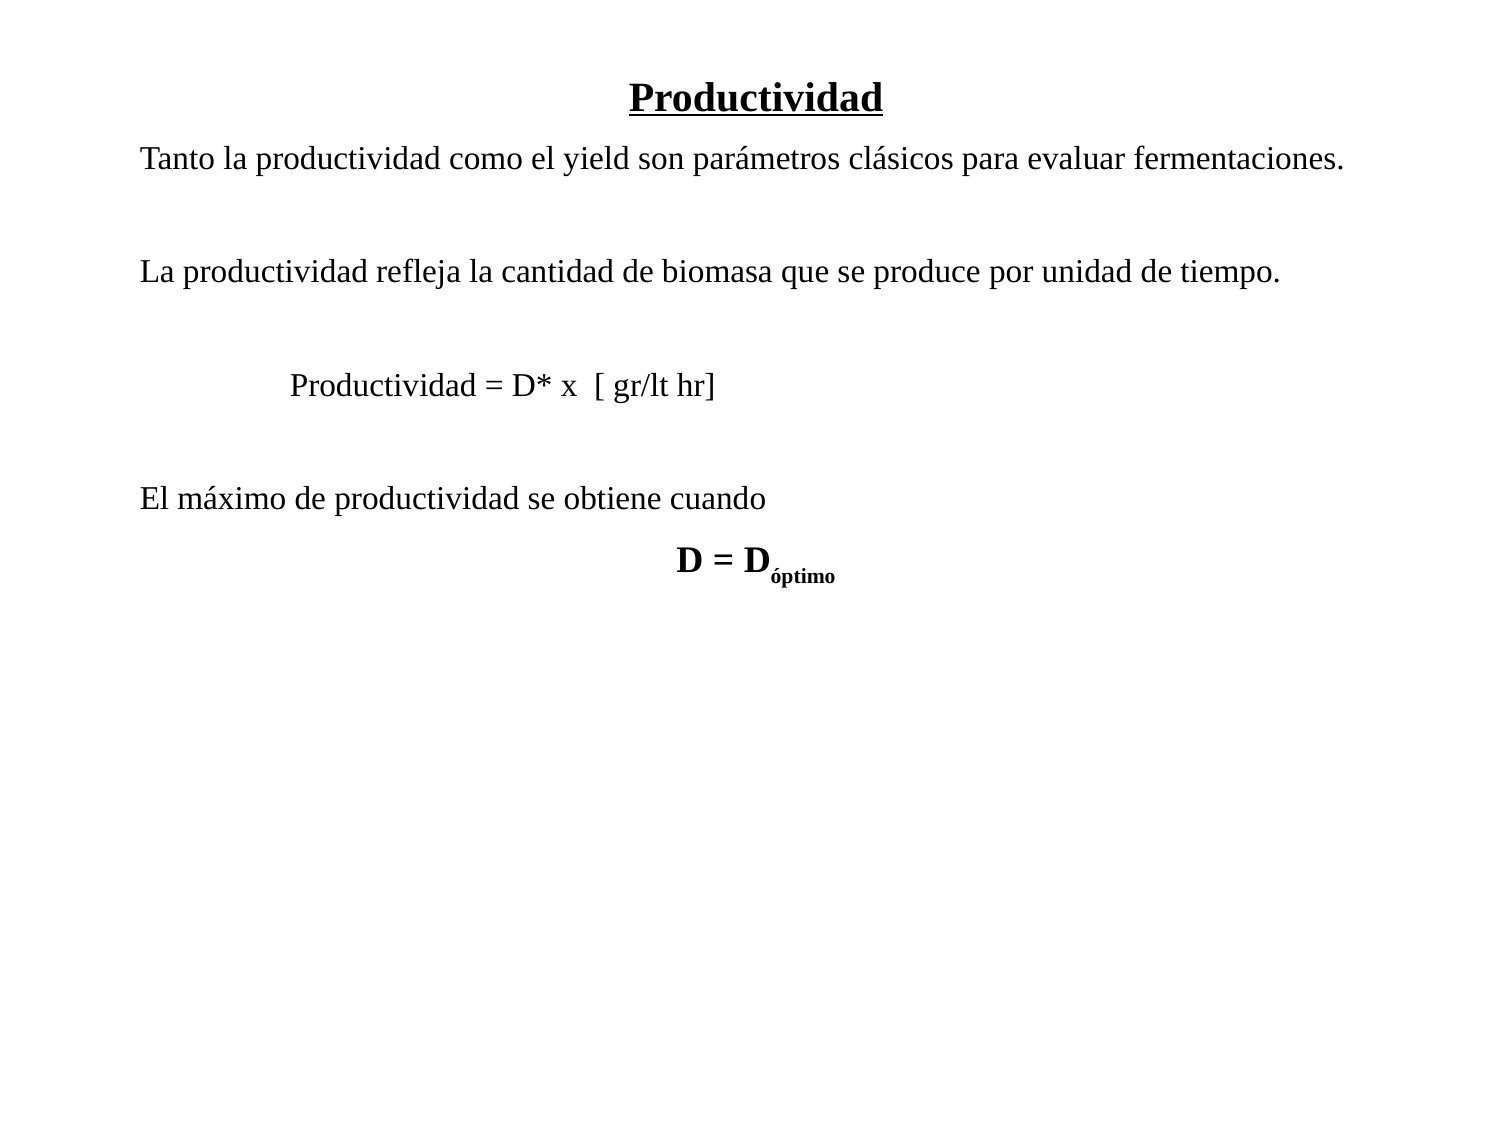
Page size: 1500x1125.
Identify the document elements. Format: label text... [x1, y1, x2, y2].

text_box Productividad Tanto la productividad como el yield son parámetros clásicos para evaluar fermentaciones. La productividad refleja la cantidad de biomasa que se produce por unidad de tiempo. Productividad = D* x [ gr/lt hr] El máximo de productividad se obtiene cuando D = Dóptimo [124, 62, 1388, 596]
